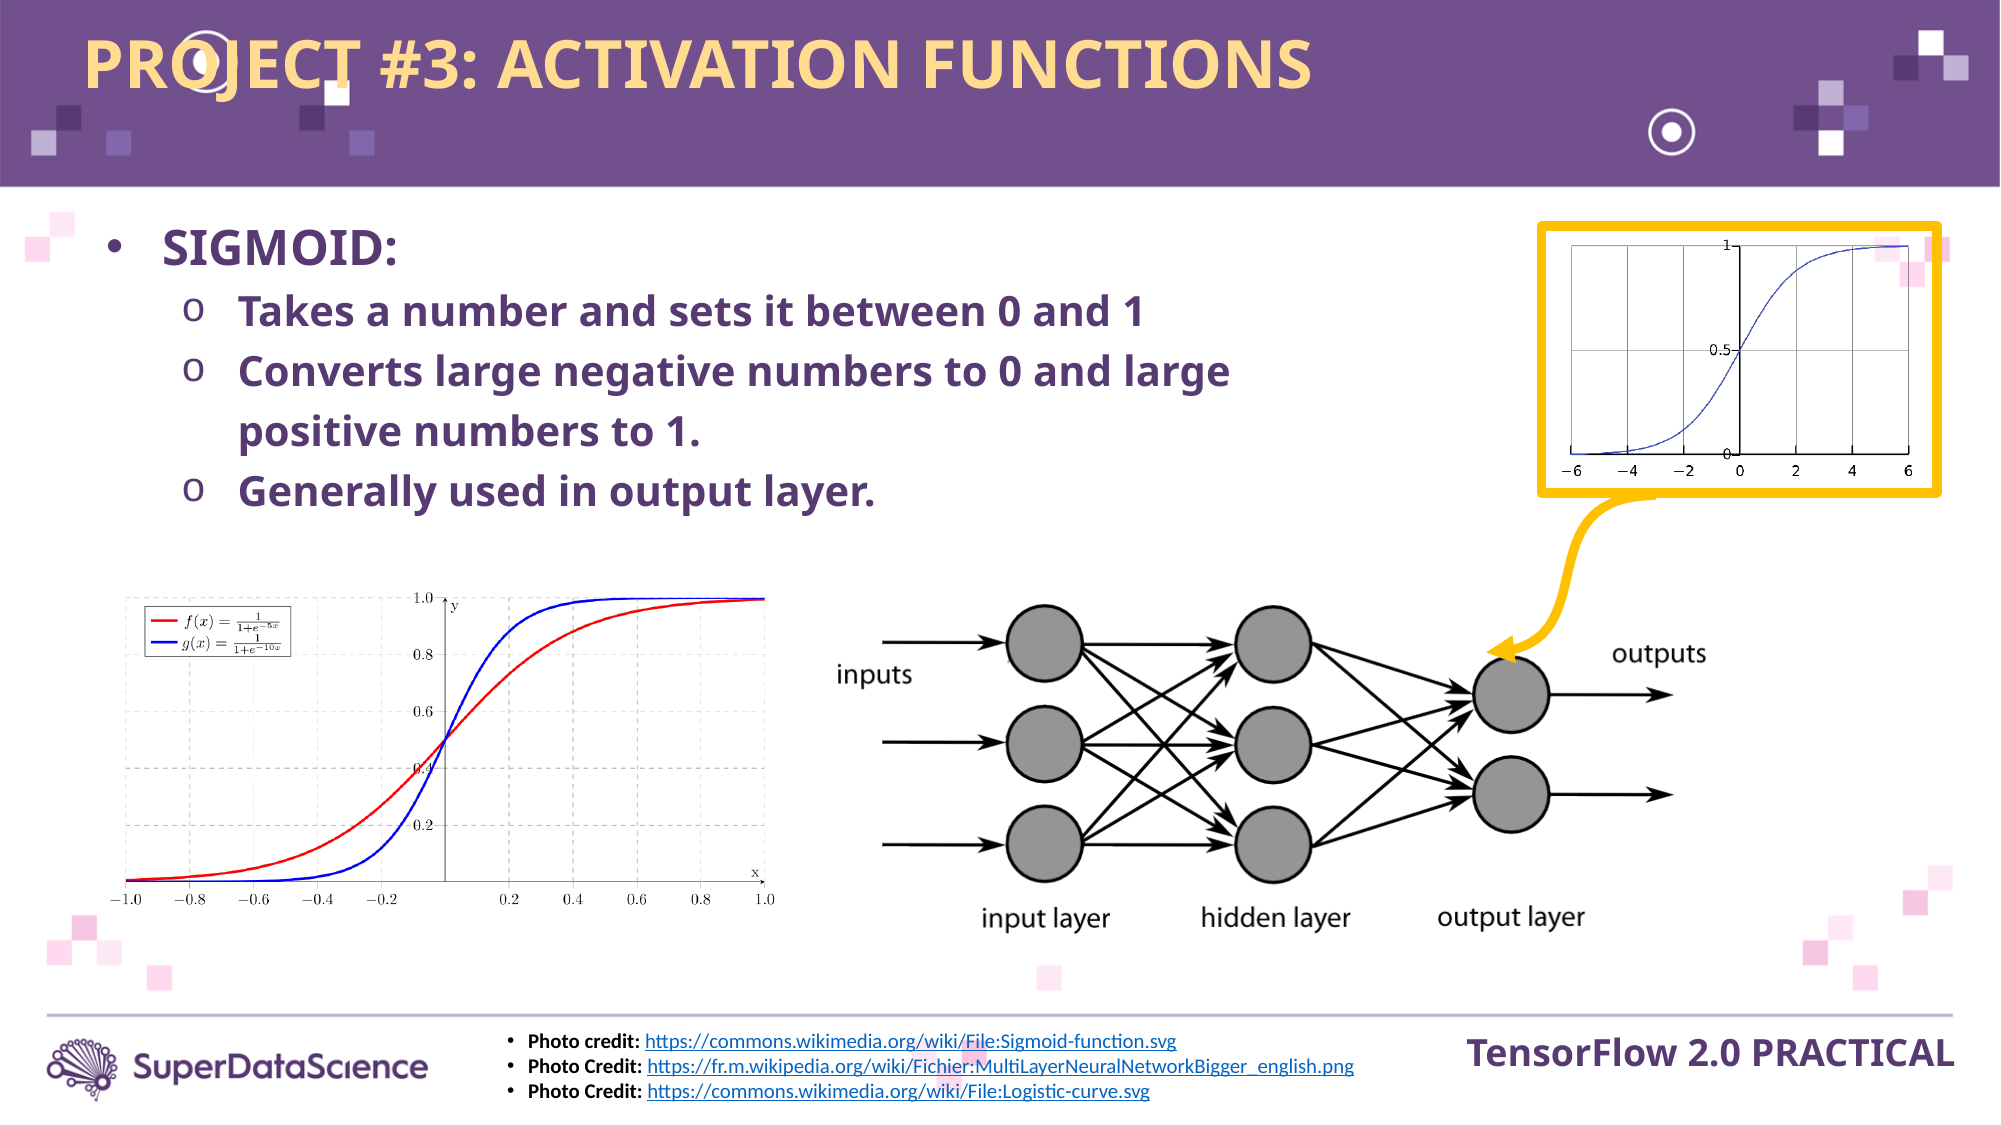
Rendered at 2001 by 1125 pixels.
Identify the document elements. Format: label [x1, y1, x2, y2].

picture [0, 0, 2000, 1125]
text_box [1486, 495, 1656, 653]
